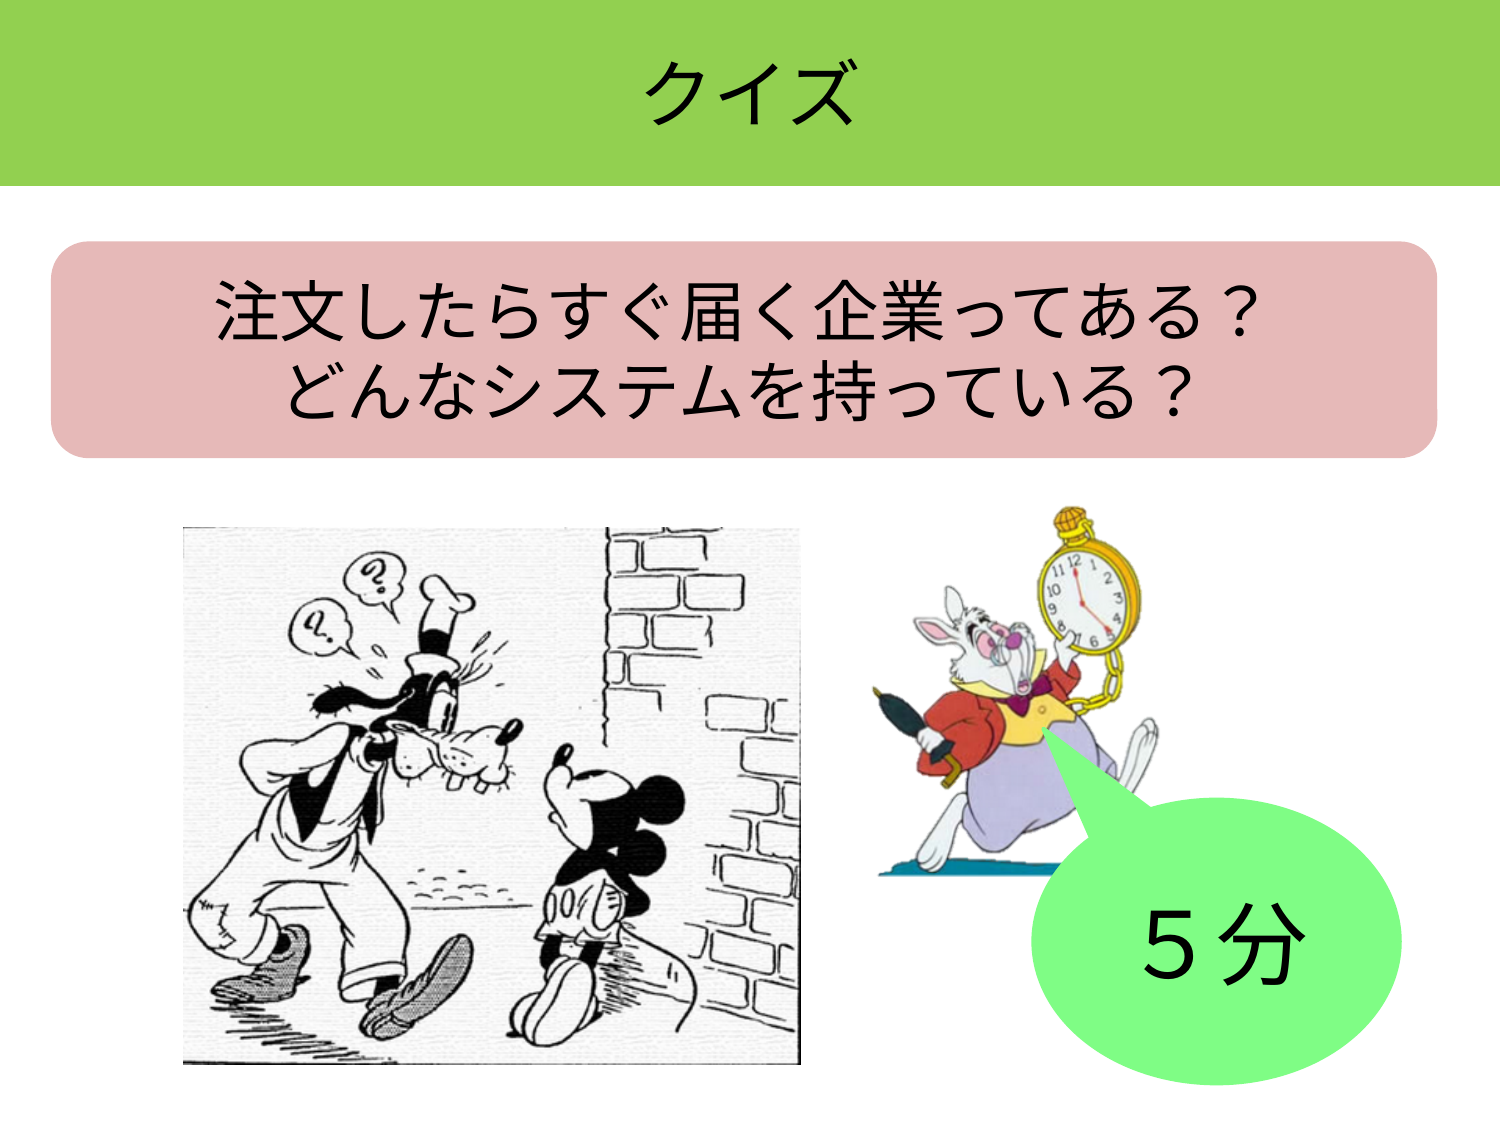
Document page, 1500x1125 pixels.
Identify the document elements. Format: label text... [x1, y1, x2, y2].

picture [182, 526, 801, 1065]
text_box ５分 [1031, 797, 1402, 1086]
picture [867, 503, 1164, 877]
text_box 注文したらすぐ届く企業ってある？ どんなシステムを持っている？ [50, 241, 1438, 459]
text_box クイズ [0, 0, 1500, 186]
